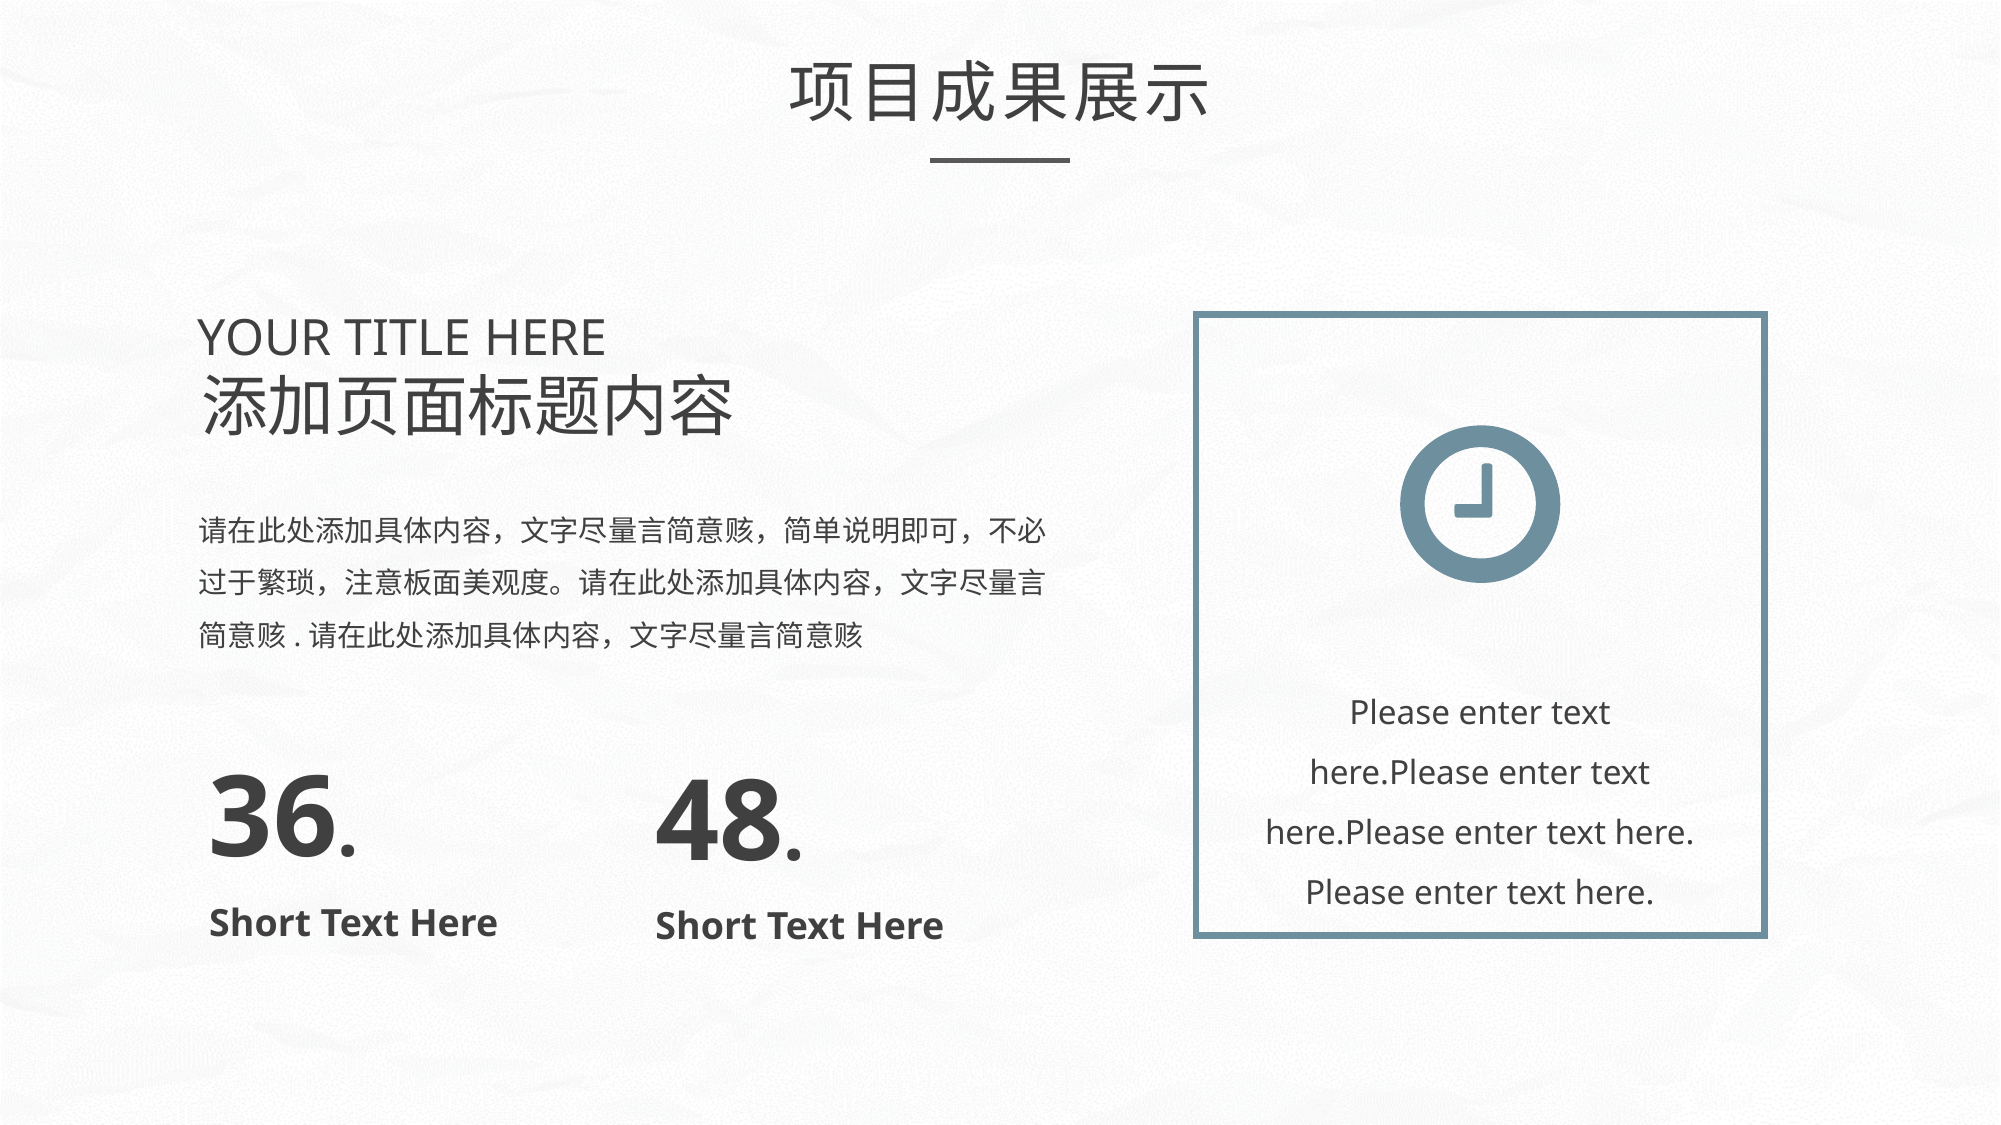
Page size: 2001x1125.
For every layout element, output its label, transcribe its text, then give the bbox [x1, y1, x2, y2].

text_box Short Text Here [194, 891, 543, 952]
text_box [1400, 425, 1561, 583]
text_box Please enter text here.Please enter text here.Please enter text here. Please enter text here. [1246, 663, 1714, 919]
text_box 添加页面标题内容 [186, 356, 751, 452]
text_box Short Text Here [640, 894, 989, 955]
text_box [1195, 313, 1766, 936]
text_box YOUR TITLE HERE [182, 297, 636, 353]
text_box 项目成果展示 [717, 44, 1283, 136]
text_box 36. [194, 736, 567, 887]
text_box 请在此处添加具体内容，文字尽量言简意赅，简单说明即可，不必过于繁琐，注意板面美观度。请在此处添加具体内容，文字尽量言简意赅.请在此处添加具体内容，文字尽量言简意赅 [183, 487, 1070, 660]
text_box 48. [640, 740, 1013, 890]
